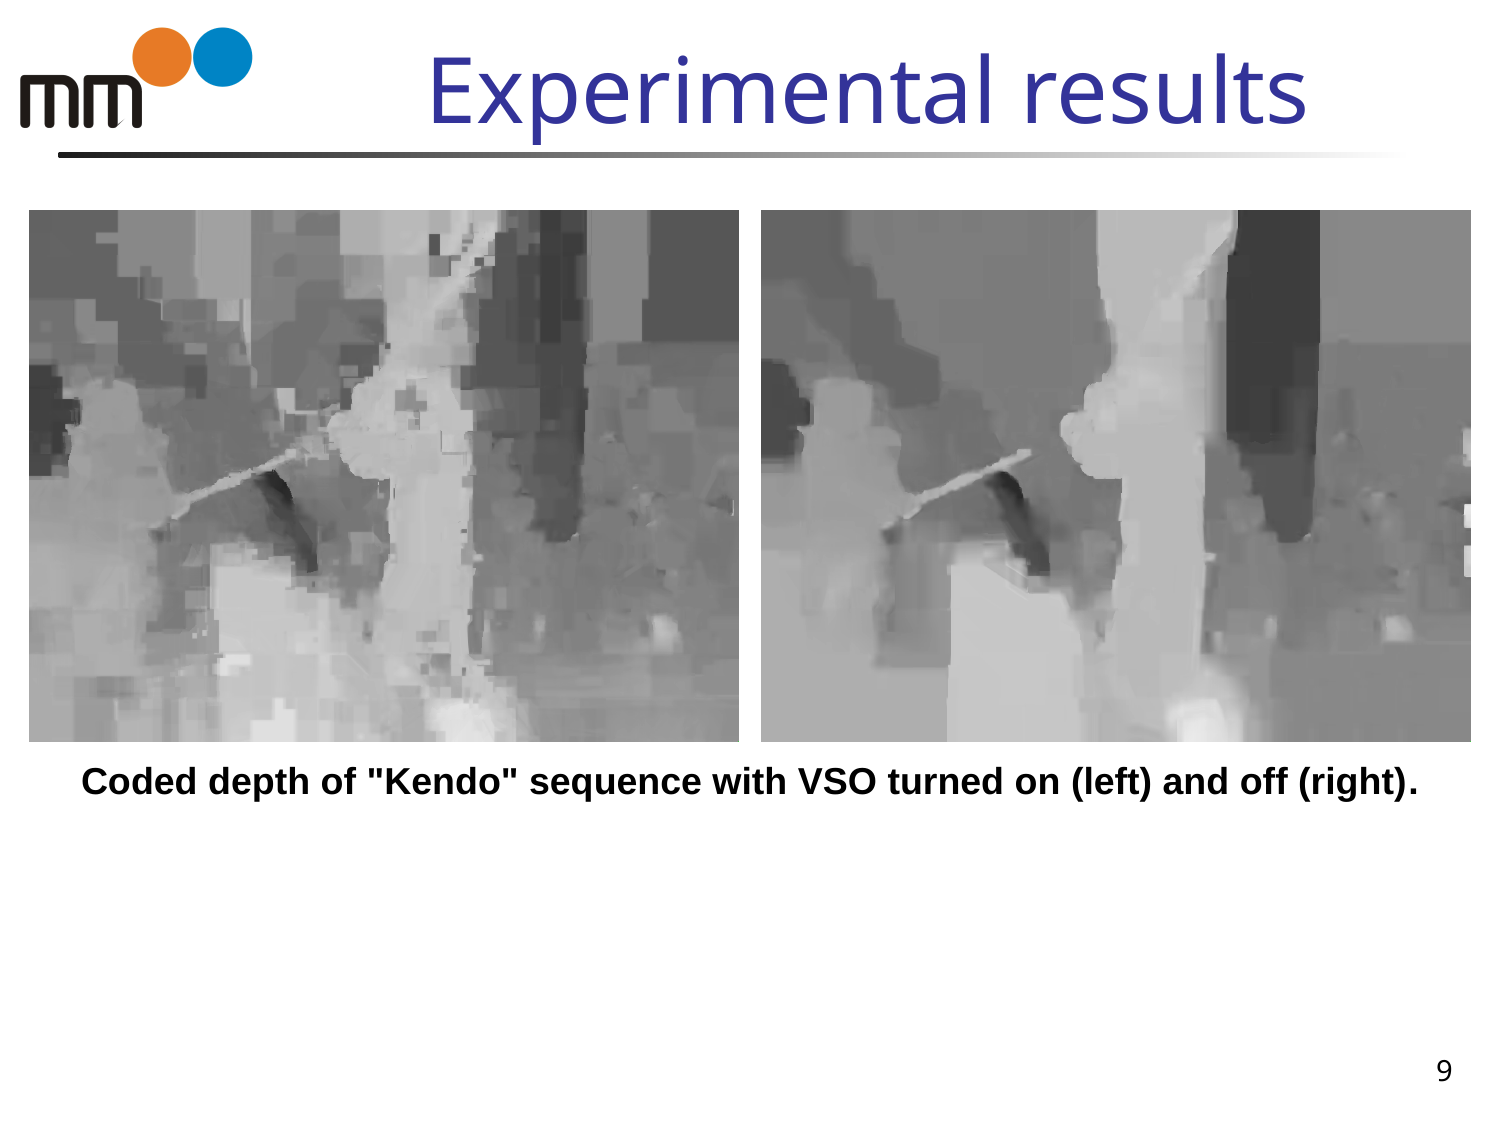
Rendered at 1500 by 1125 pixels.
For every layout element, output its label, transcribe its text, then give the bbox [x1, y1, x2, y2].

text_box Coded depth of "Kendo" sequence with VSO turned on (left) and off (right). [35, 749, 1465, 810]
slide_number 9 [1154, 1023, 1468, 1100]
picture [761, 210, 1471, 742]
title Experimental results [269, 23, 1468, 150]
picture [29, 210, 739, 742]
